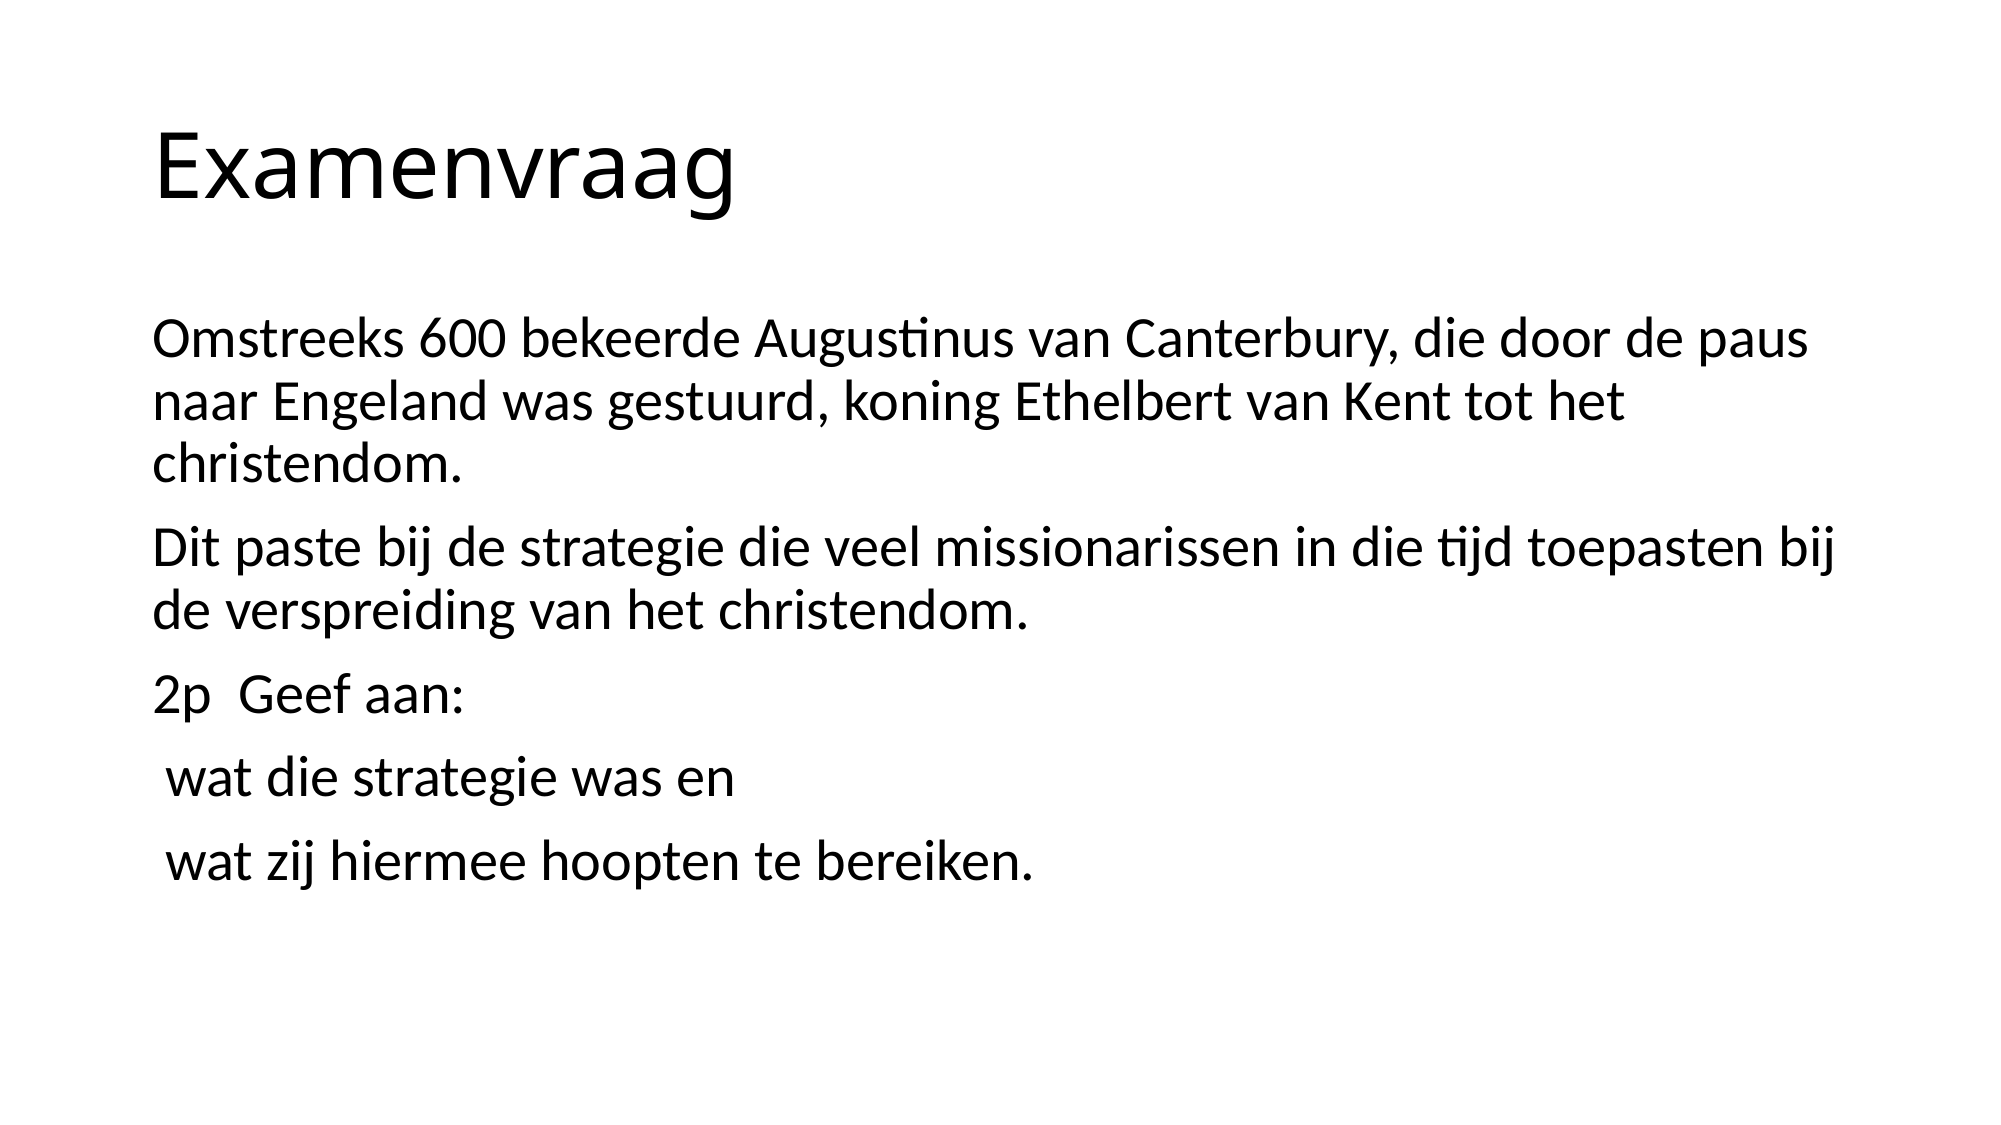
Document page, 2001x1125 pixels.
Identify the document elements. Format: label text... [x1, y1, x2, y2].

list Omstreeks 600 bekeerde Augustinus van Canterbury, die door de paus naar Engeland was gestuurd, koning Ethelbert van Kent tot het christendom. Dit paste bij de strategie die veel missionarissen in die tijd toepasten bij de verspreiding van het christendom. 2p Geef aan: wat die strategie was en wat zij hiermee hoopten te bereiken. [137, 299, 1863, 1014]
title Examenvraag [137, 59, 1863, 278]
